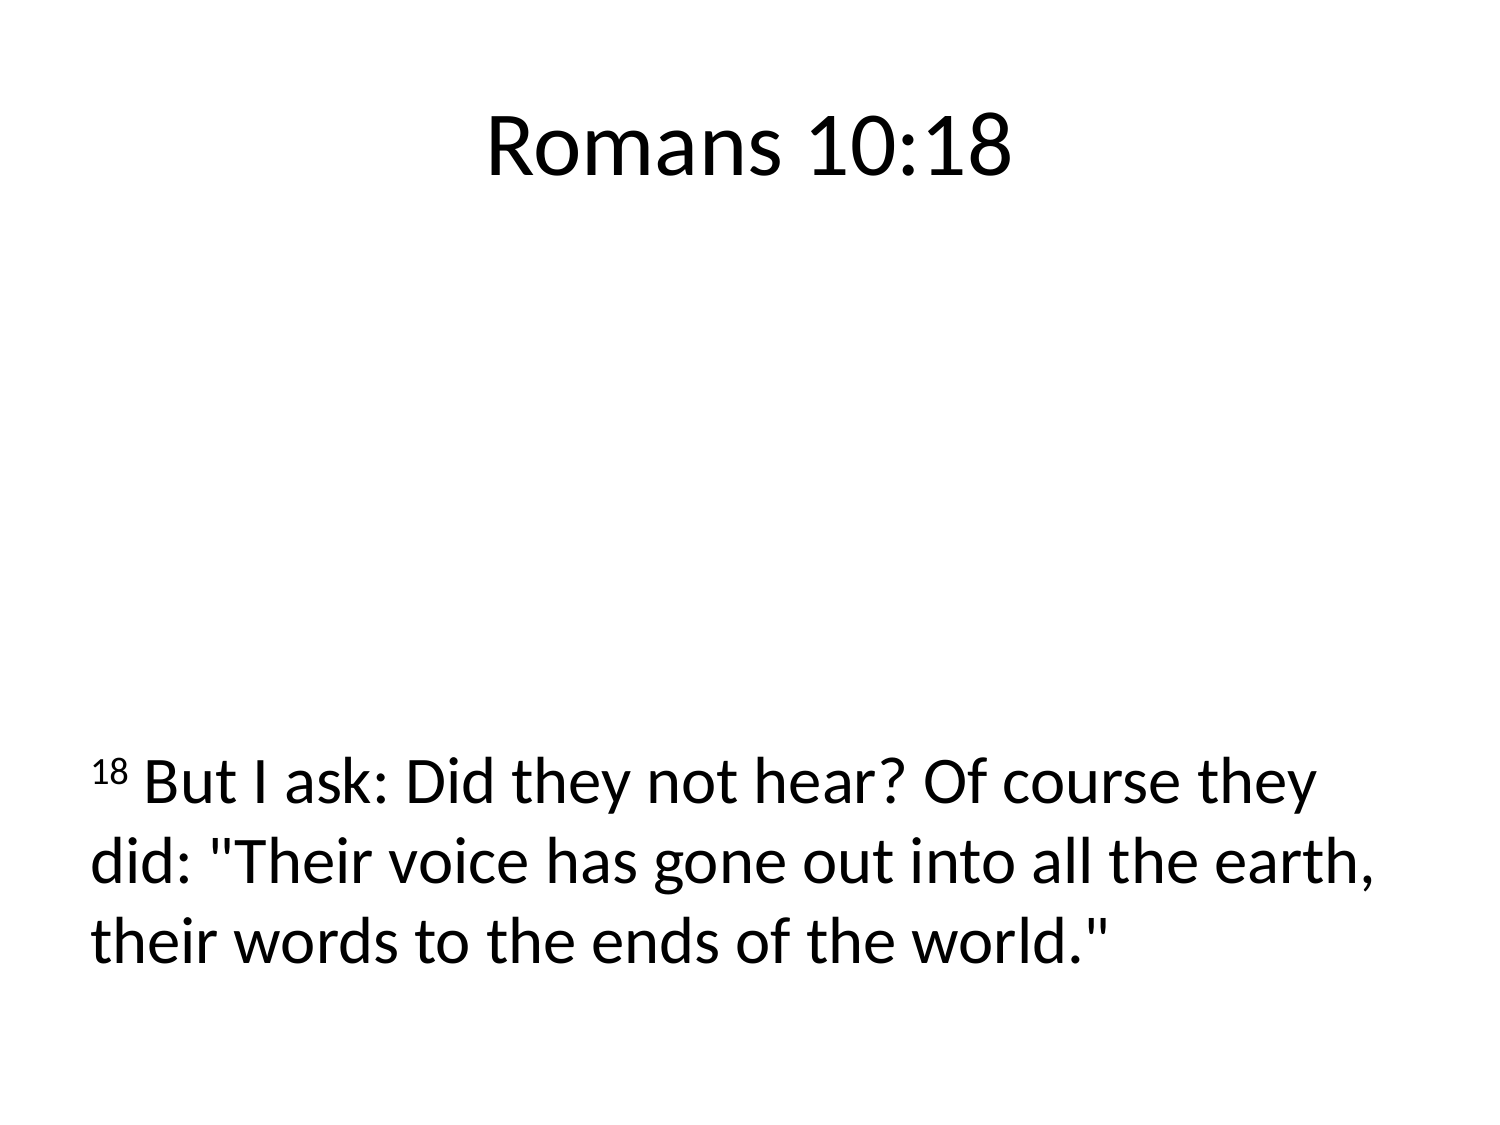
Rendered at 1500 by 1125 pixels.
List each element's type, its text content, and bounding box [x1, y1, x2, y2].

title Romans 10:18 [75, 45, 1425, 233]
list 18 But I ask: Did they not hear? Of course they did: "Their voice has gone out into all the earth, their words to the ends of the world." [75, 262, 1425, 1005]
